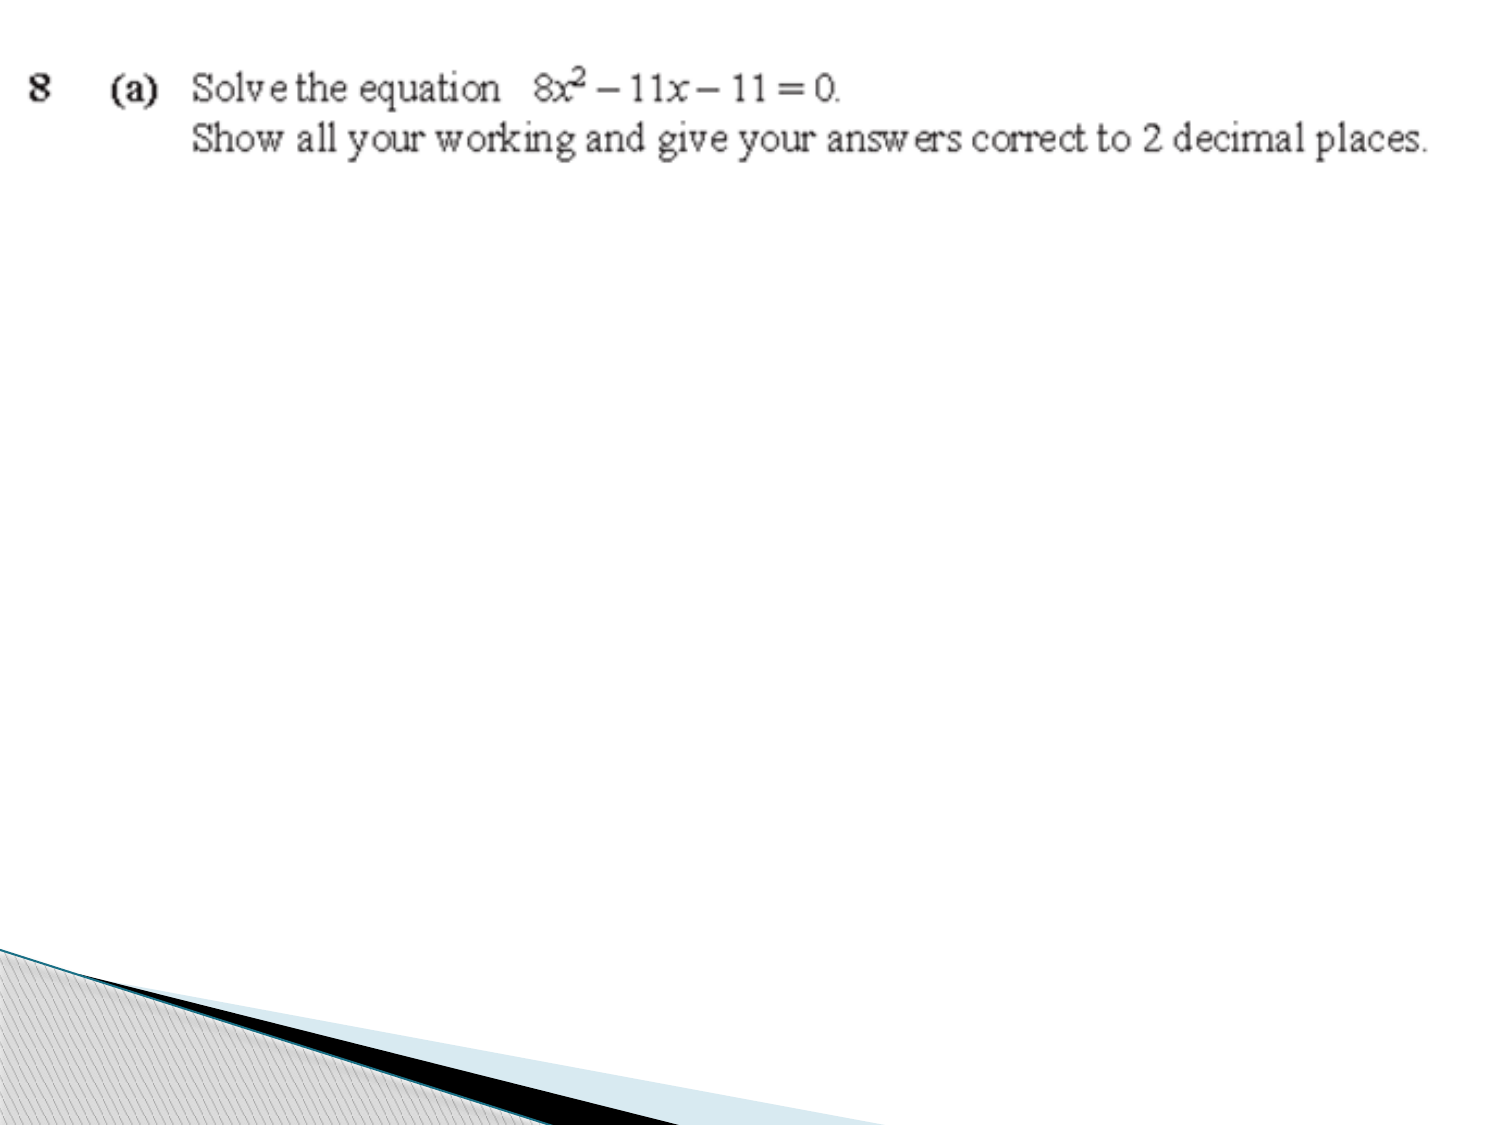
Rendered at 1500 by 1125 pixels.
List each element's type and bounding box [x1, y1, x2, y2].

picture [0, 49, 1500, 253]
